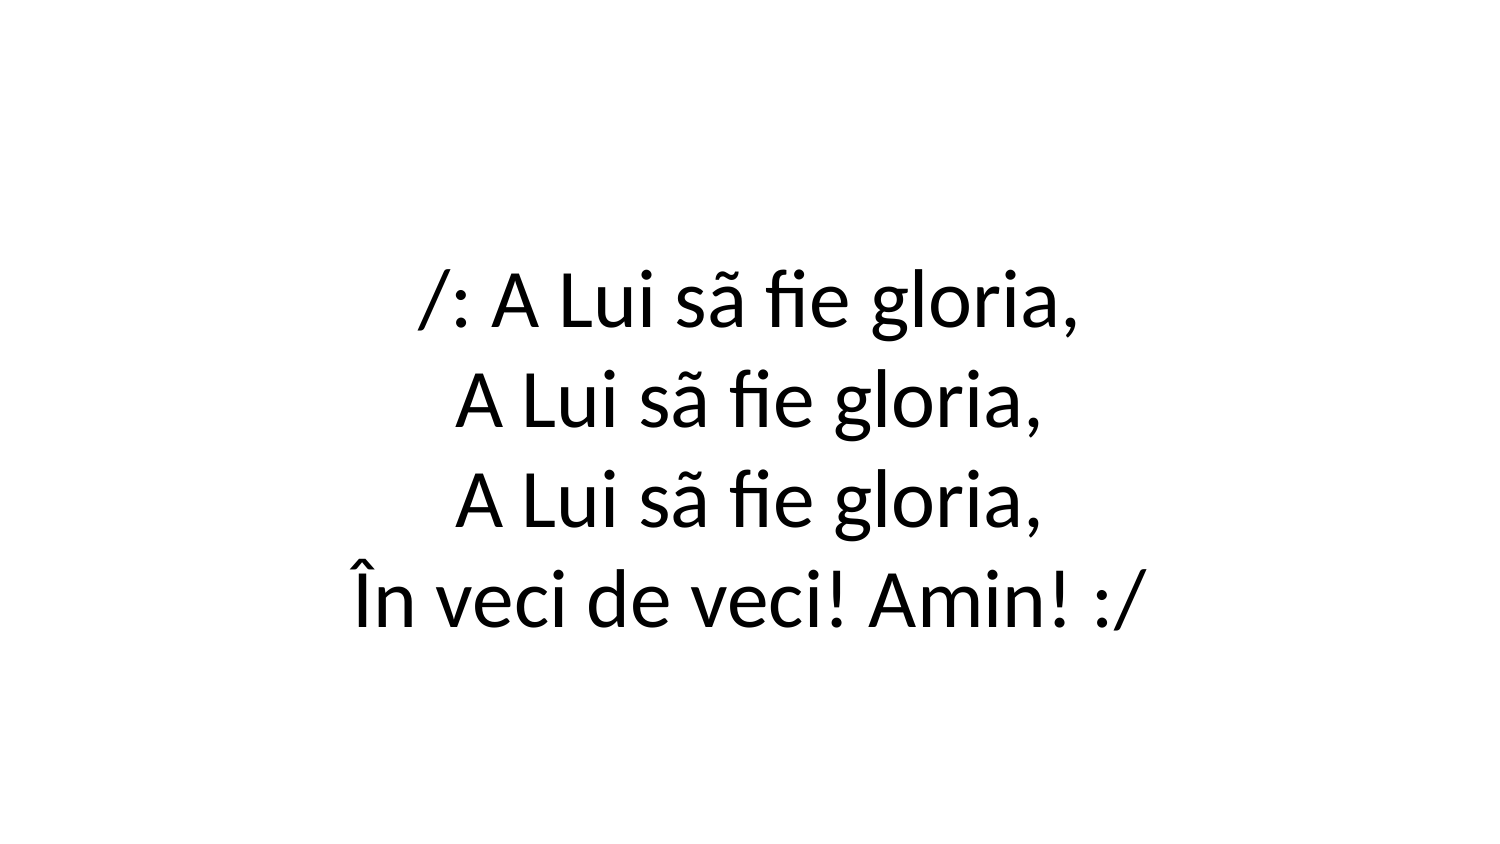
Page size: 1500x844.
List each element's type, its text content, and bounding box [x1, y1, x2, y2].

text_box /: A Lui sã fie gloria, A Lui sã fie gloria, A Lui sã fie gloria, În veci de veci! Amin! :/ [337, 192, 1163, 652]
